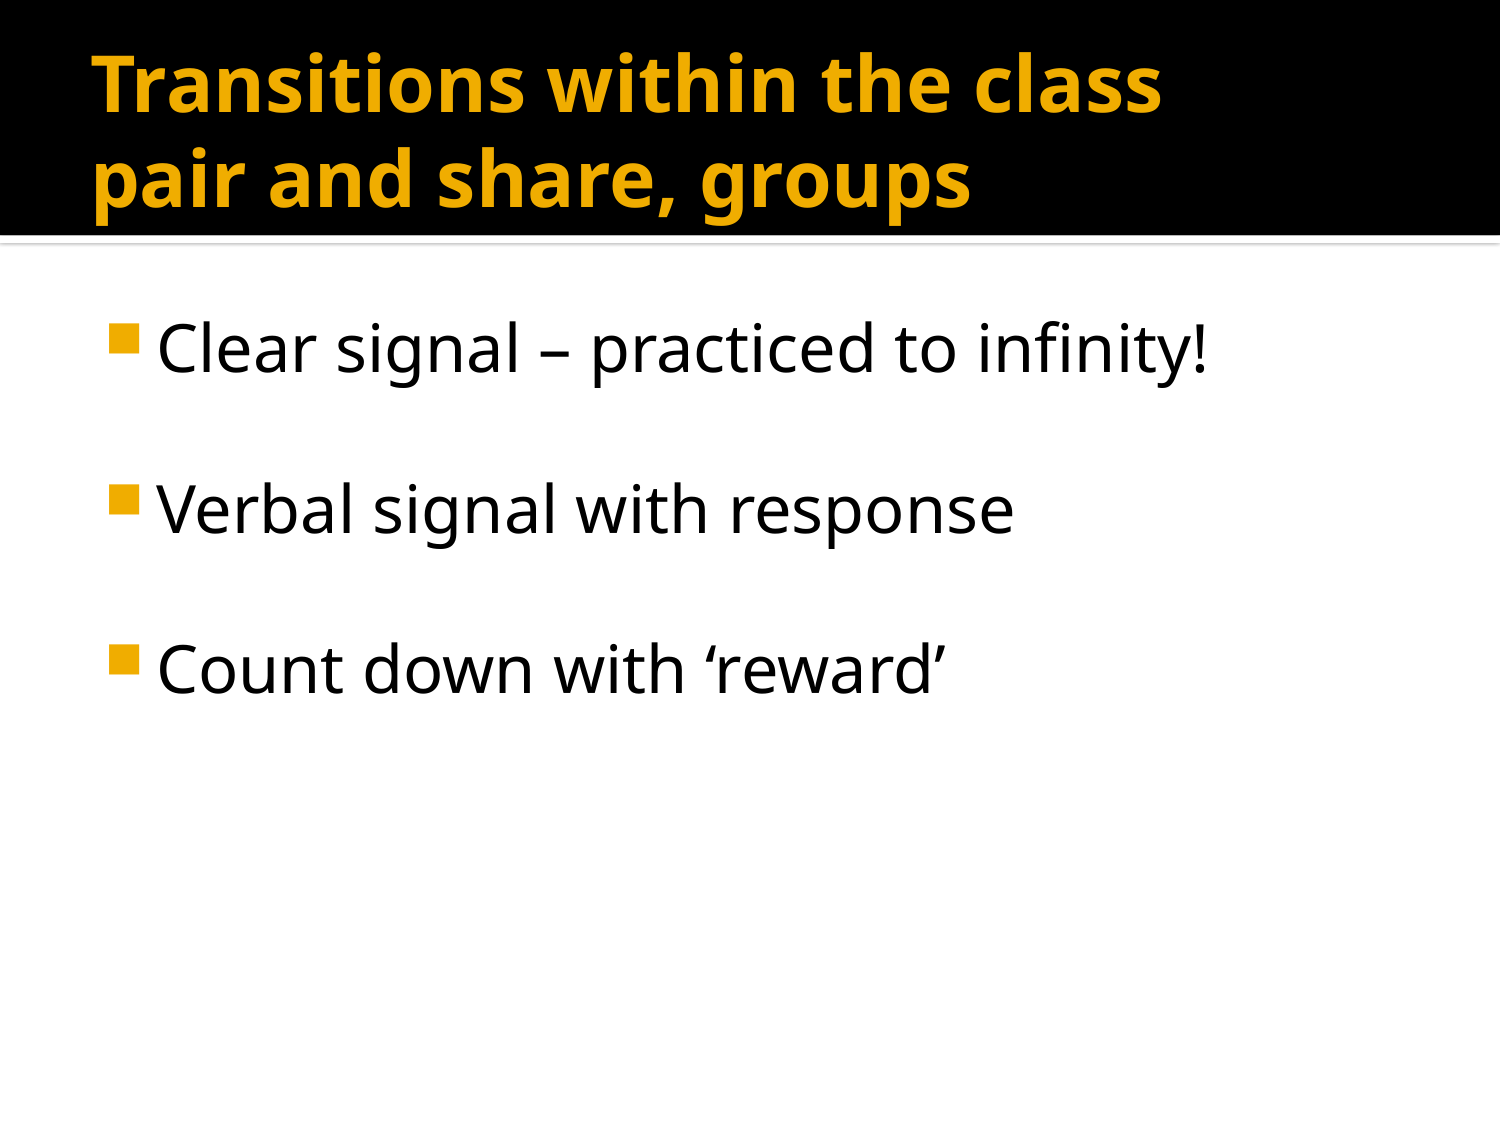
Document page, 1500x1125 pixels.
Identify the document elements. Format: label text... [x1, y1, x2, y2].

title Transitions within the class pair and share, groups [75, 25, 1425, 231]
list Clear signal – practiced to infinity! Verbal signal with response Count down with ‘reward’ [75, 291, 1425, 1050]
